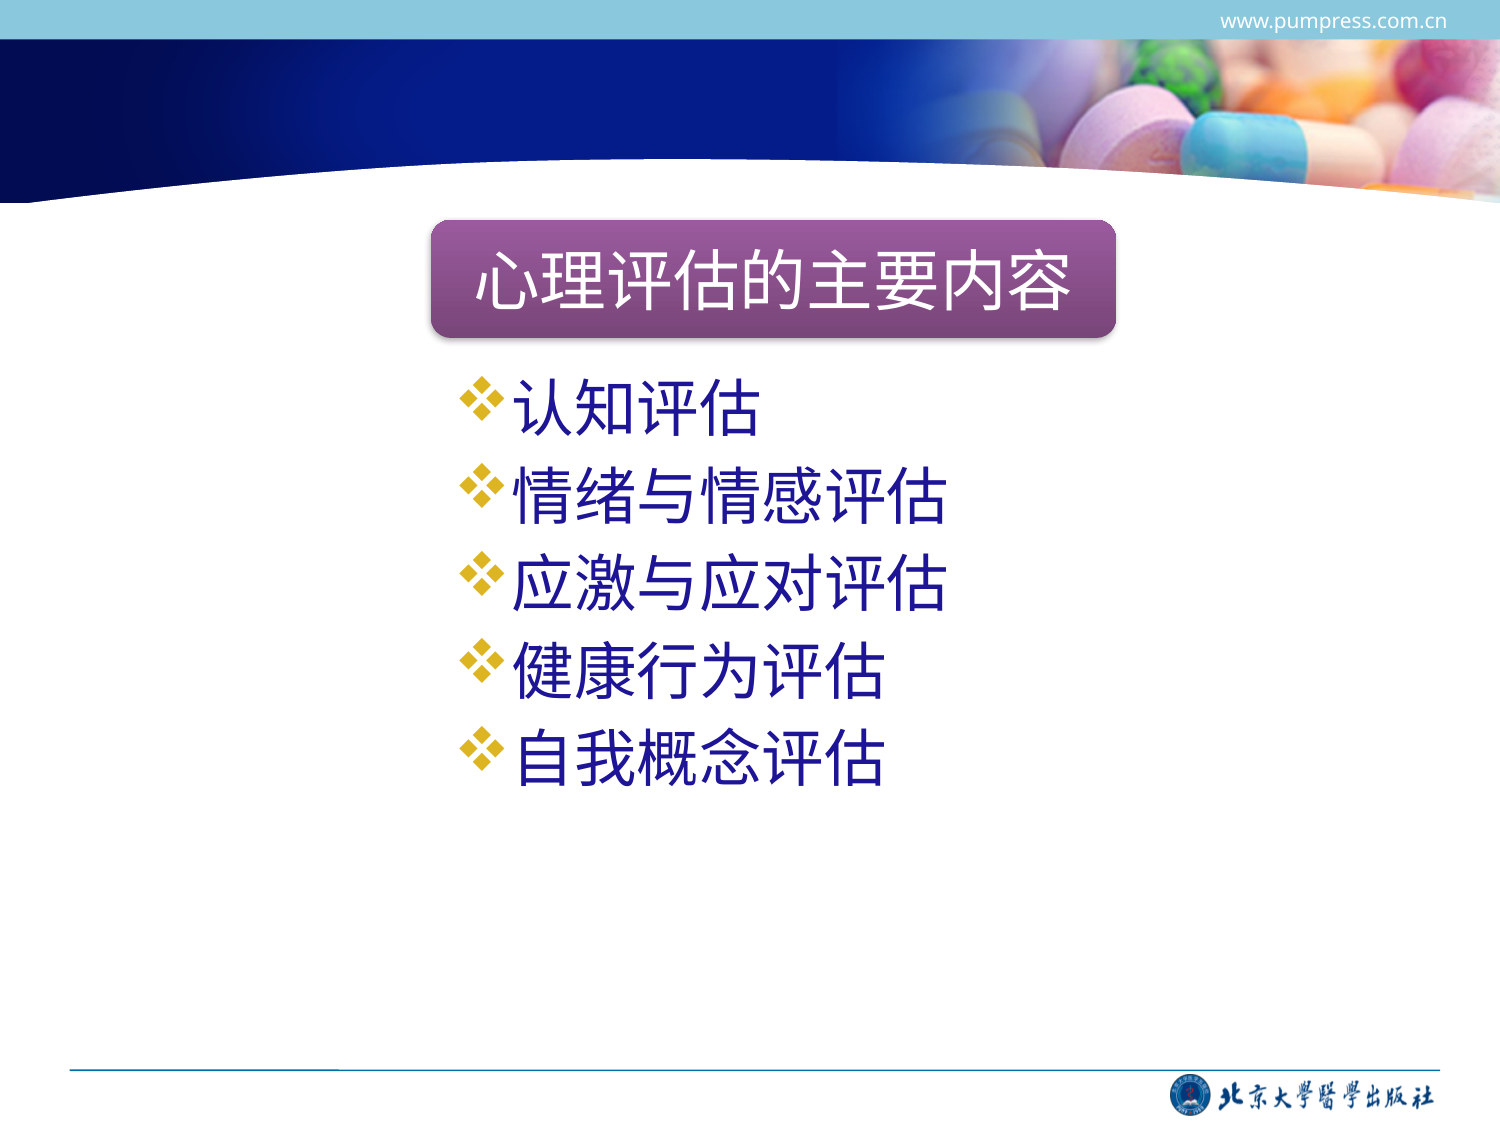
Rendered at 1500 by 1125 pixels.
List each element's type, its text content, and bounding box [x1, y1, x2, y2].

text_box 心理评估的主要内容 [431, 219, 1117, 338]
picture [1170, 1074, 1436, 1118]
list 认知评估 情绪与情感评估 应激与应对评估 健康行为评估 自我概念评估 [439, 361, 1117, 823]
slide_number www.pumpress.com.cn [1024, 0, 1463, 38]
picture [0, 40, 1500, 203]
